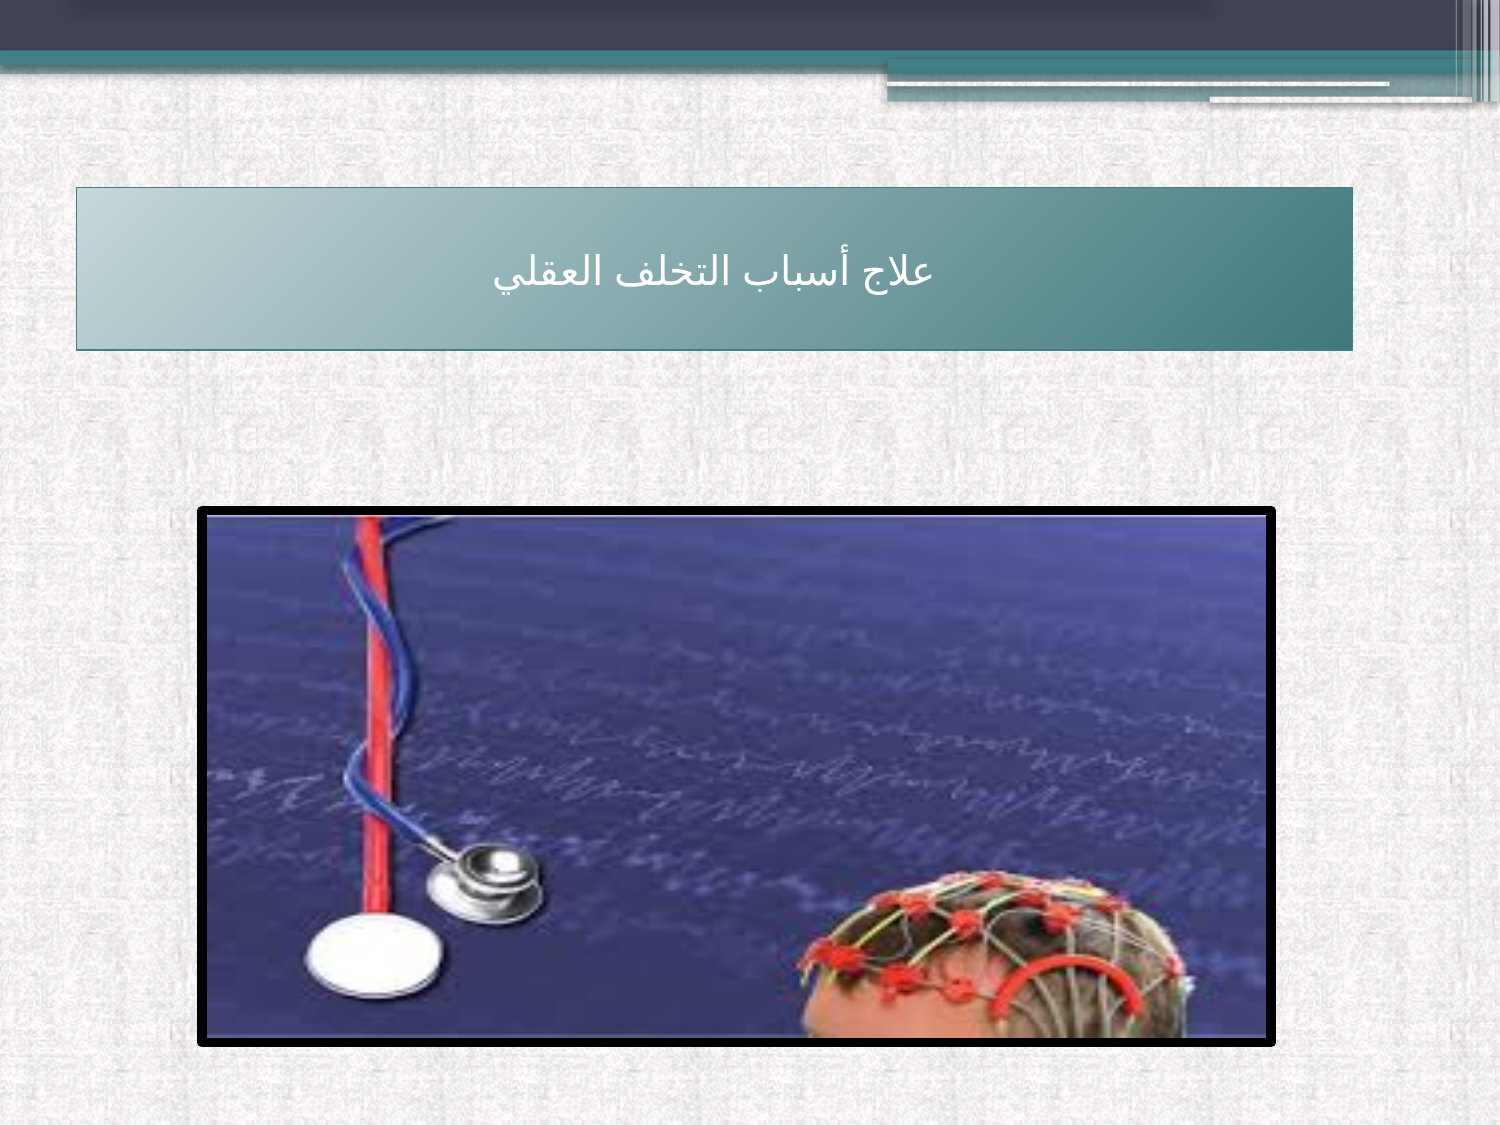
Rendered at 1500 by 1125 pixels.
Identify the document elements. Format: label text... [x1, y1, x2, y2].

title علاج أسباب التخلف العقلي [76, 187, 1353, 351]
picture [0, 74, 1500, 1125]
